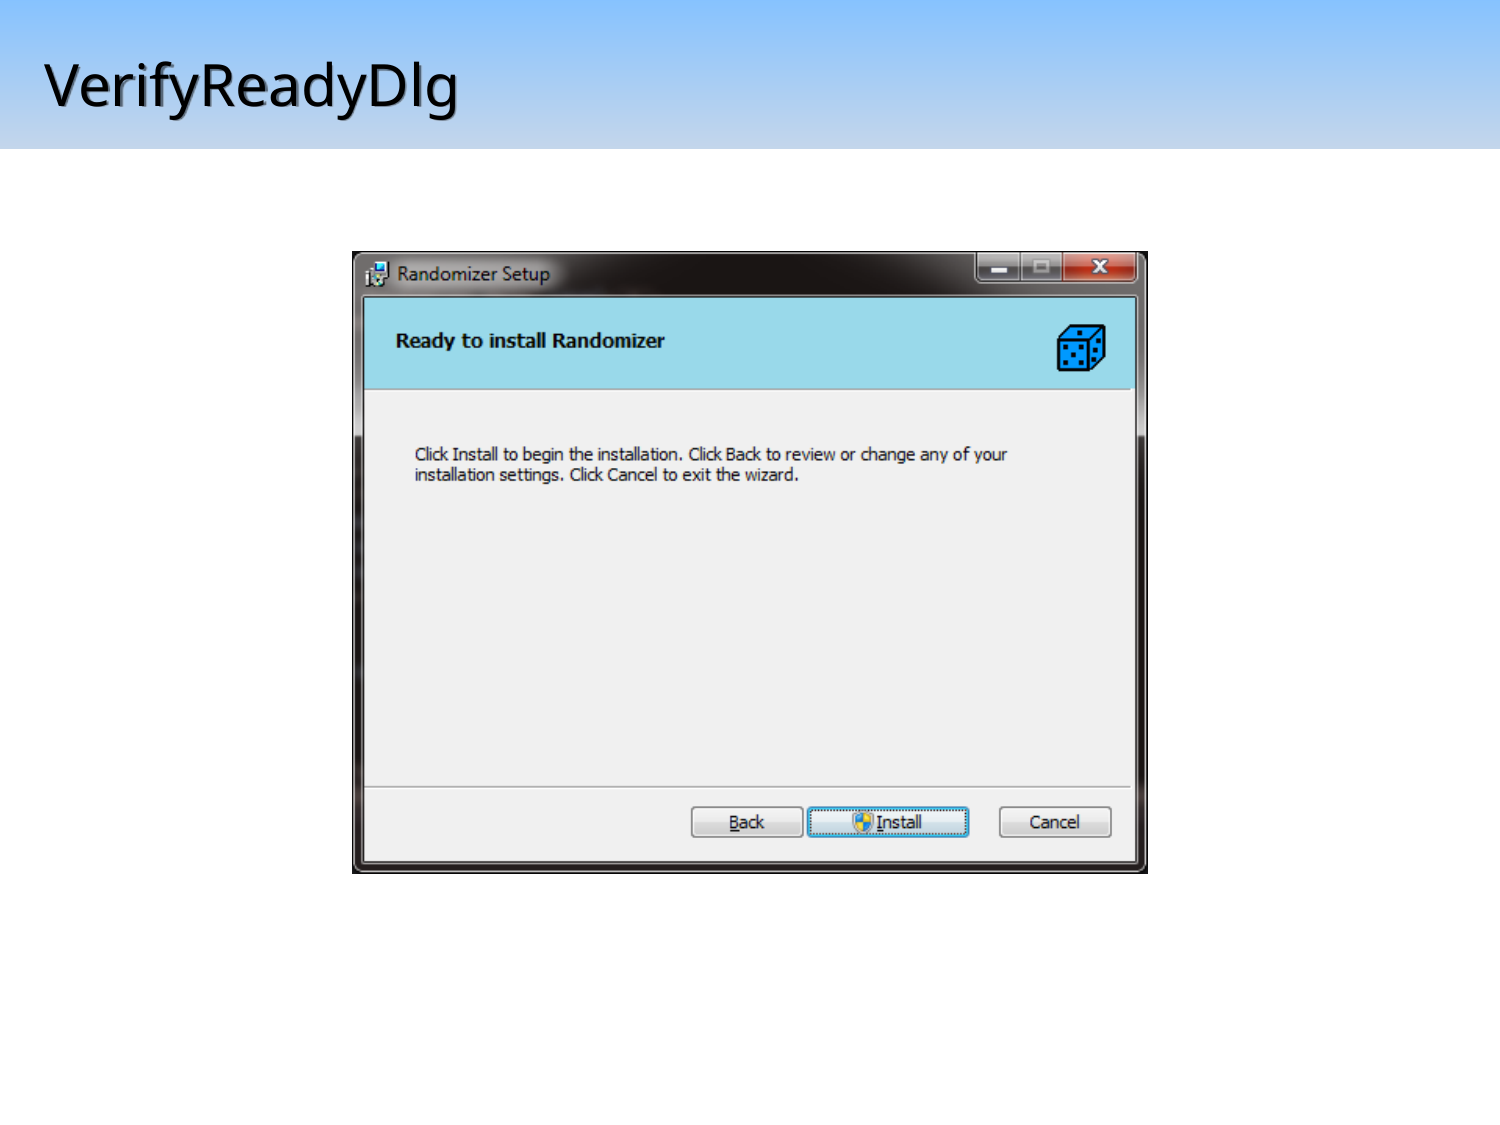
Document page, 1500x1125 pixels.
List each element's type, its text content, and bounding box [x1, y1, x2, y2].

picture [352, 251, 1148, 874]
title VerifyReadyDlg [29, 29, 1471, 138]
